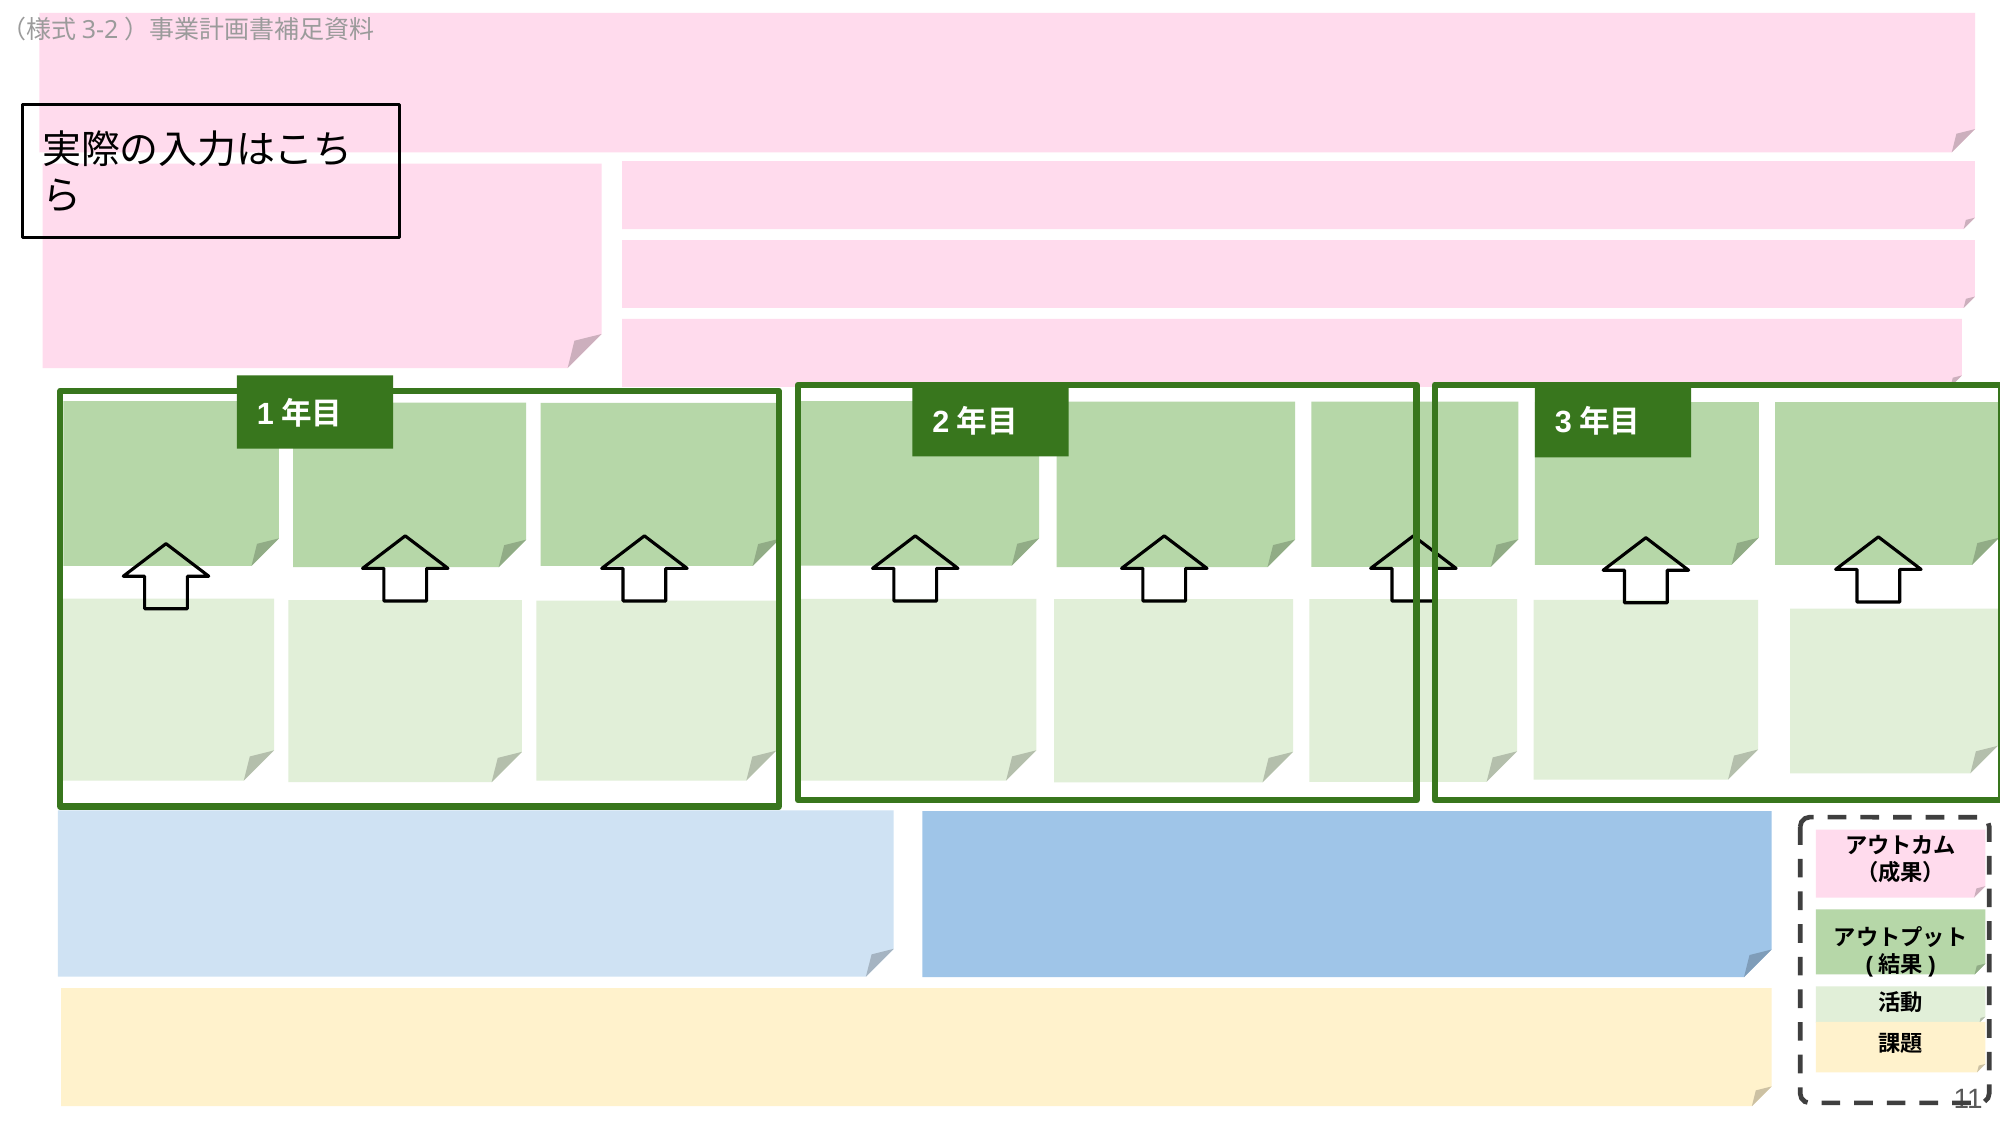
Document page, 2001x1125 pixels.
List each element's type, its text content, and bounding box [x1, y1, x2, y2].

text_box [1417, 601, 1434, 782]
text_box [922, 811, 1772, 978]
text_box 実際の入力はこちら [22, 104, 400, 238]
text_box [34, 377, 90, 429]
text_box [61, 988, 1772, 1107]
text_box 1年目 [236, 375, 394, 449]
text_box [39, 12, 1976, 153]
text_box 3年目 [1534, 384, 1692, 458]
text_box [1800, 817, 1990, 1103]
text_box [60, 390, 779, 807]
text_box [622, 318, 1962, 387]
text_box 2年目 [912, 383, 1069, 457]
text_box [42, 163, 602, 369]
text_box [1417, 538, 1434, 601]
slide_number 11 [1890, 1069, 1998, 1125]
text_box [1815, 829, 1986, 1073]
text_box [1434, 384, 2000, 801]
text_box [622, 161, 1975, 230]
text_box （様式3-2）事業計画書補足資料 [0, 5, 390, 51]
text_box [57, 810, 894, 977]
text_box [798, 384, 1417, 801]
text_box [622, 240, 1975, 308]
text_box [1417, 401, 1434, 550]
